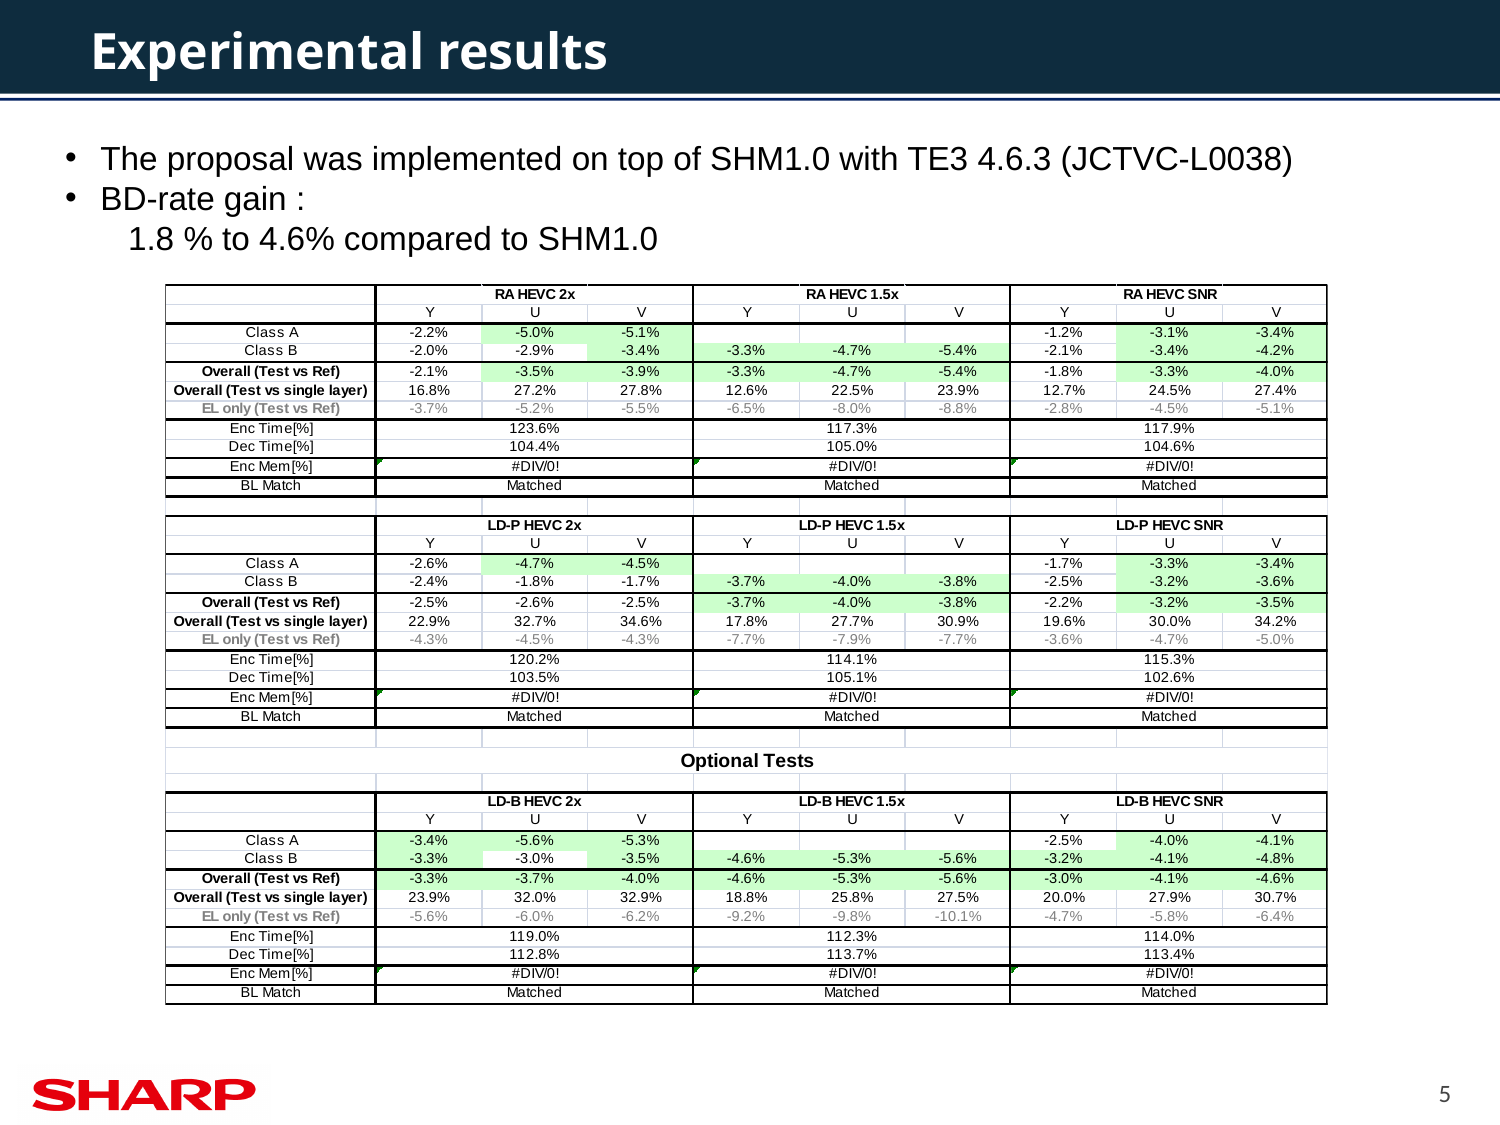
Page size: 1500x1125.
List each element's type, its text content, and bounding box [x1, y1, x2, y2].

picture [164, 284, 1329, 1006]
picture [17, 1064, 271, 1125]
slide_number 5 [1345, 1062, 1467, 1108]
text_box The proposal was implemented on top of SHM1.0 with TE3 4.6.3 (JCTVC-L0038) BD-rate gain : 1.8 % to 4.6% compared to SHM1.0 [58, 131, 1500, 303]
title Experimental results [74, 15, 1426, 85]
